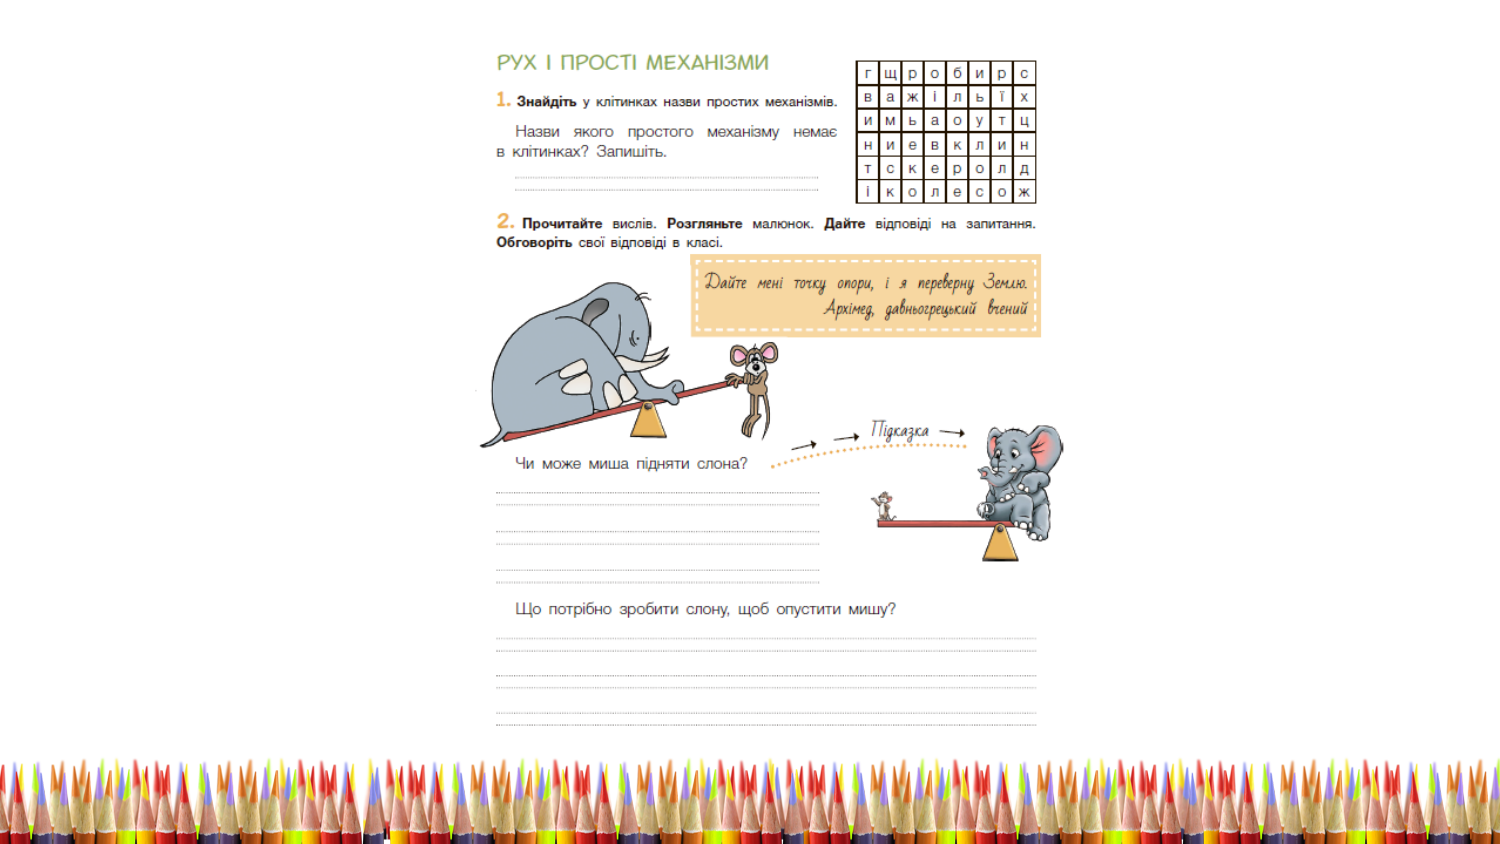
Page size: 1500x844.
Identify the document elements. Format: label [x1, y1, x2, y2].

picture [0, 756, 1500, 844]
picture [466, 43, 1074, 741]
